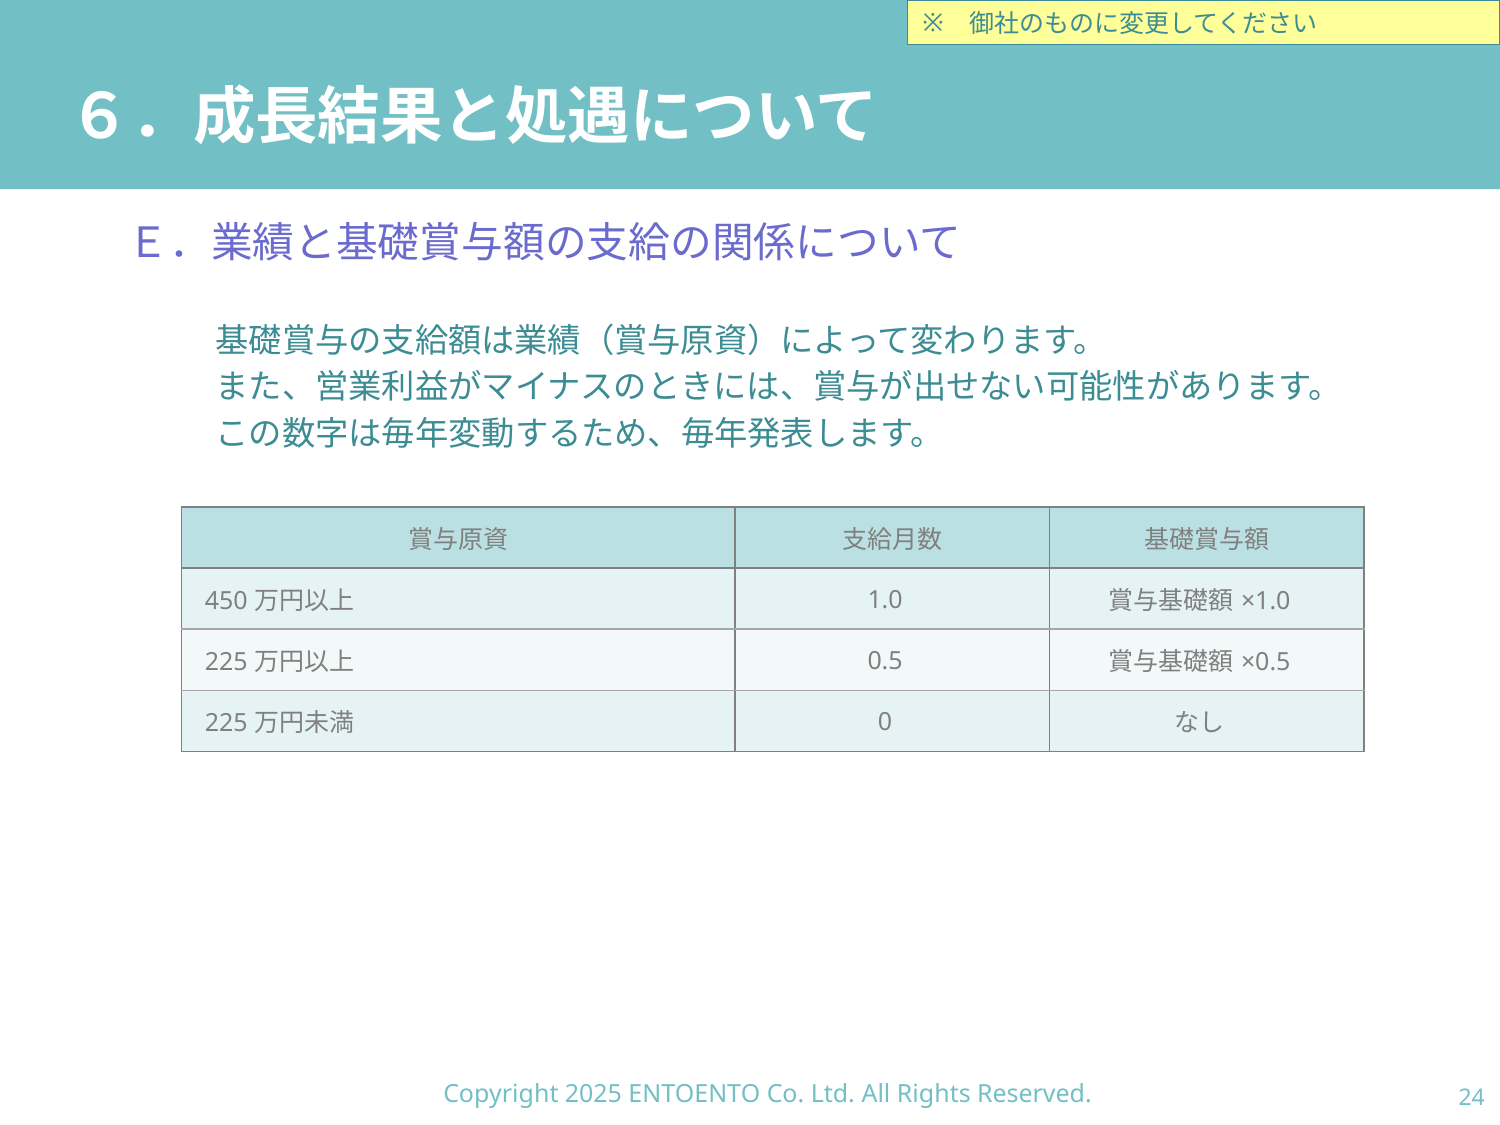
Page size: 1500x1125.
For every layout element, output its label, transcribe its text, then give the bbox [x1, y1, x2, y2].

table_cell 賞与基礎額×1.0 [1050, 569, 1363, 628]
table_cell 225万円未満 [182, 691, 734, 751]
table_cell 1.0 [736, 569, 1049, 628]
text_box 御社のものに変更してください [907, 0, 1500, 45]
title ６．成長結果と処遇について [53, 42, 1388, 185]
table_header 賞与原資 [182, 508, 734, 567]
slide_number 23 [1187, 1074, 1500, 1121]
list Ｅ．業績と基礎賞与額の支給の関係について 基礎賞与の支給額は業績（賞与原資）によって変わります。 また、営業利益がマイナスのときには、賞与が出せない可能性があります。 この数字は毎年変動するため、毎年発表します。 [112, 208, 1388, 1012]
footer Copyright 2025 ENTOENTO Co. Ltd. All Rights Reserved. [206, 1070, 1331, 1121]
table_cell 450万円以上 [182, 569, 734, 628]
table_cell 0.5 [736, 630, 1049, 690]
table_cell 賞与基礎額×0.5 [1050, 630, 1363, 690]
table_cell 0 [736, 691, 1049, 751]
table_header 支給月数 [736, 508, 1049, 567]
table_cell なし [1050, 691, 1363, 751]
table_cell 225万円以上 [182, 630, 734, 690]
table_header 基礎賞与額 [1050, 508, 1363, 567]
